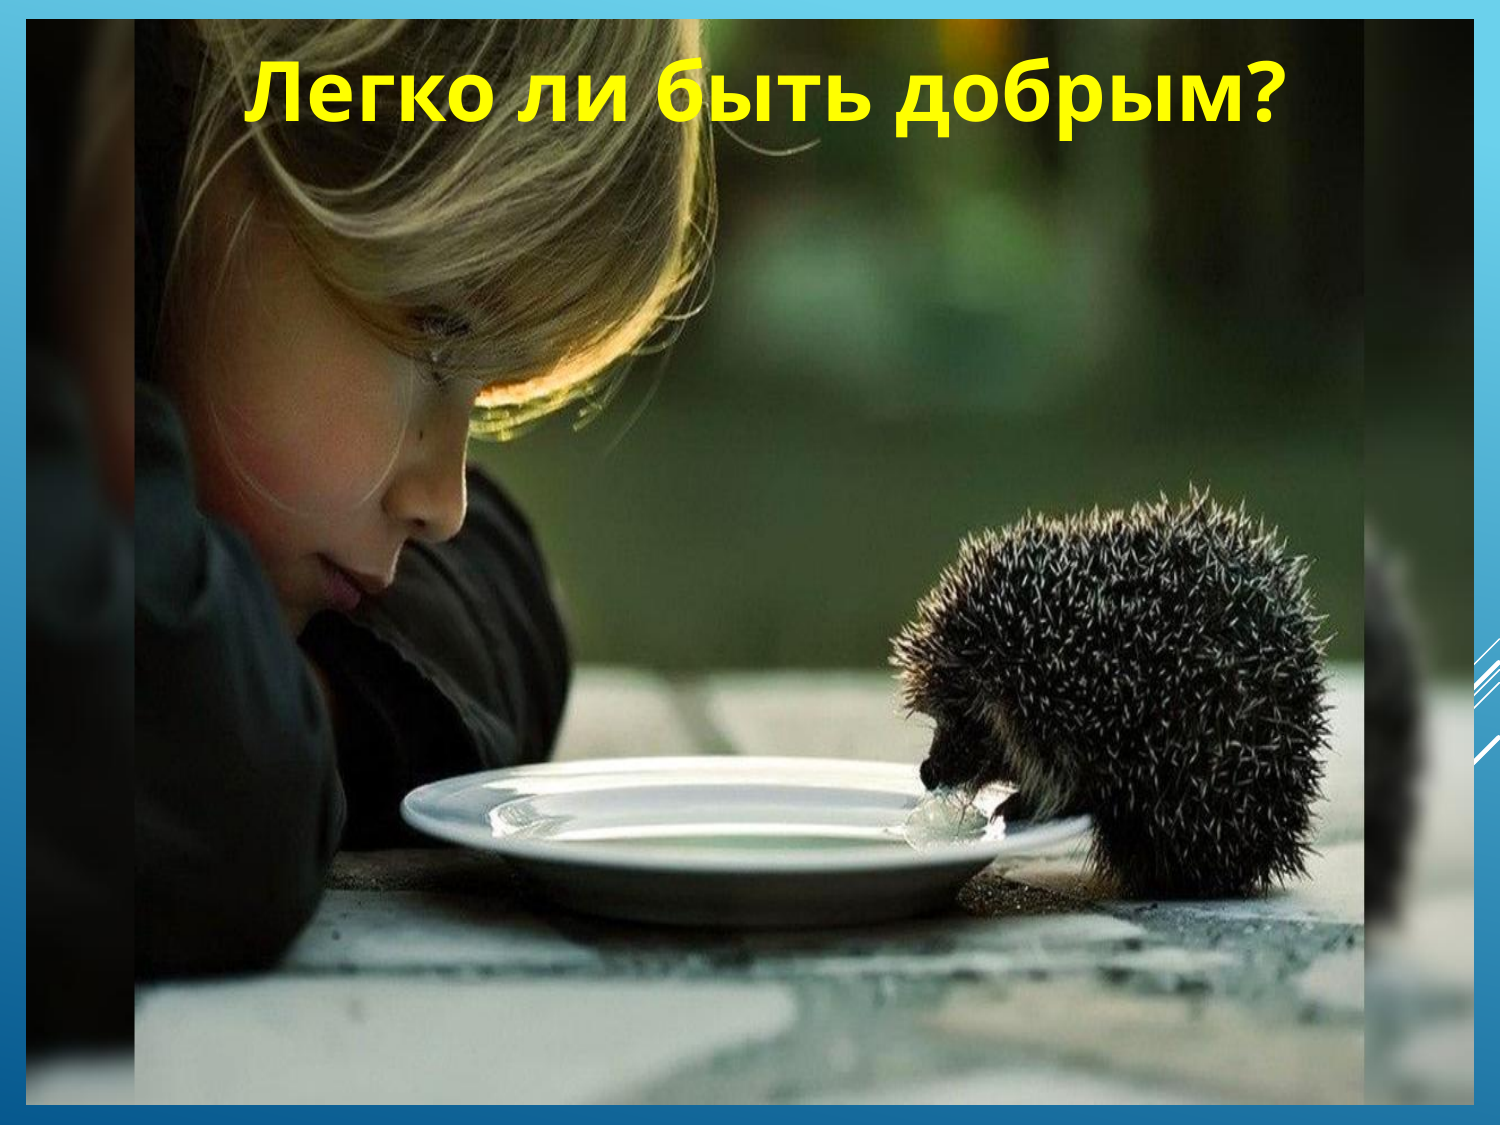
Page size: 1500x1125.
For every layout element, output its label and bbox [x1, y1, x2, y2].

list [26, 19, 1474, 1106]
